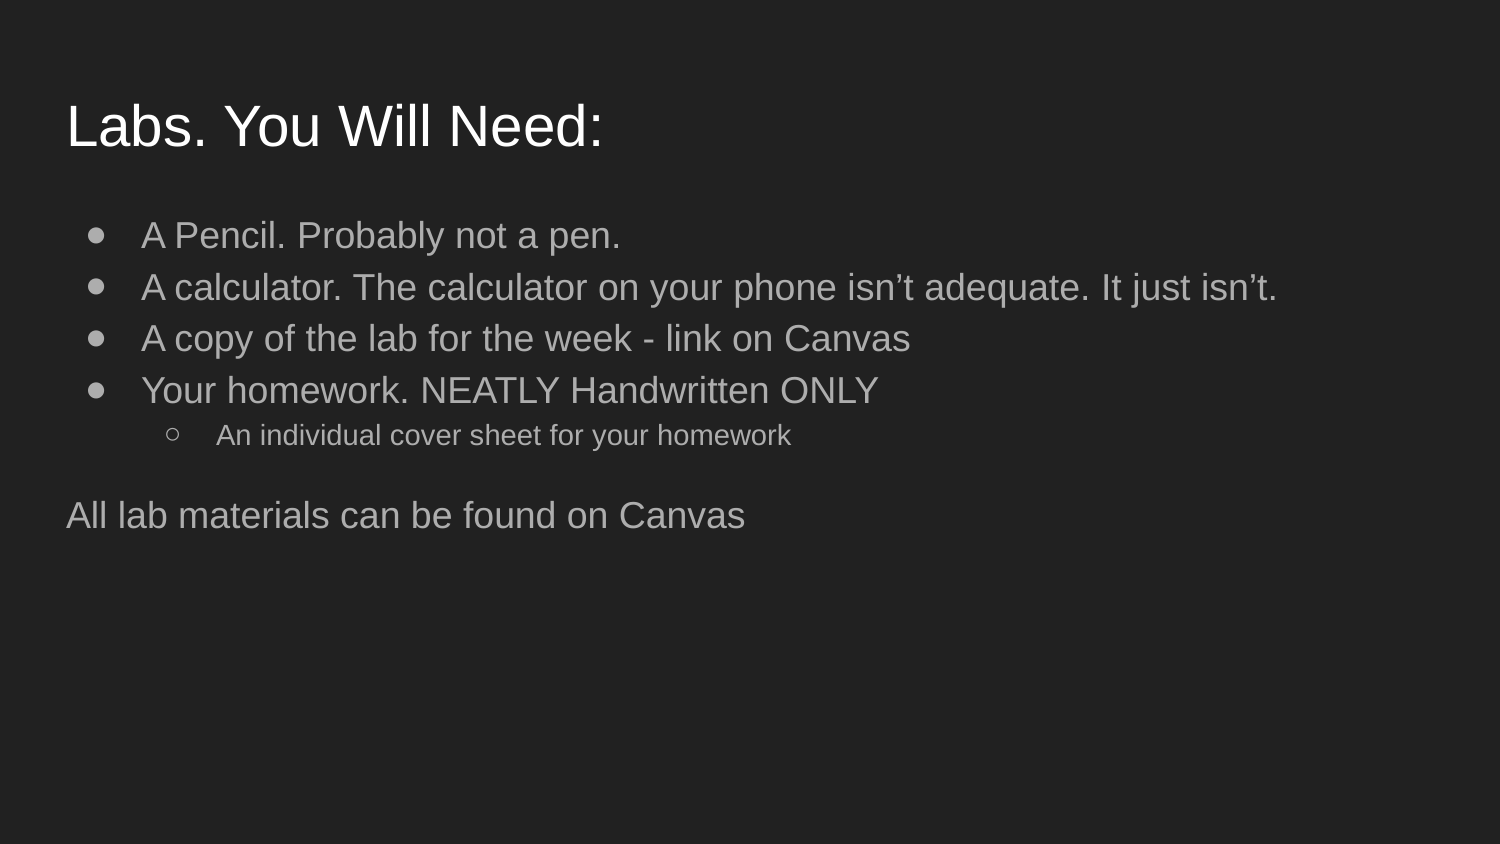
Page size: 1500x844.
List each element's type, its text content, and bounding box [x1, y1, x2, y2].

list A Pencil. Probably not a pen. A calculator. The calculator on your phone isn’t adequate. It just isn’t. A copy of the lab for the week - link on Canvas Your homework. NEATLY Handwritten ONLY An individual cover sheet for your homework All lab materials can be found on Canvas [51, 189, 1449, 750]
title Labs. You Will Need: [51, 72, 1449, 167]
